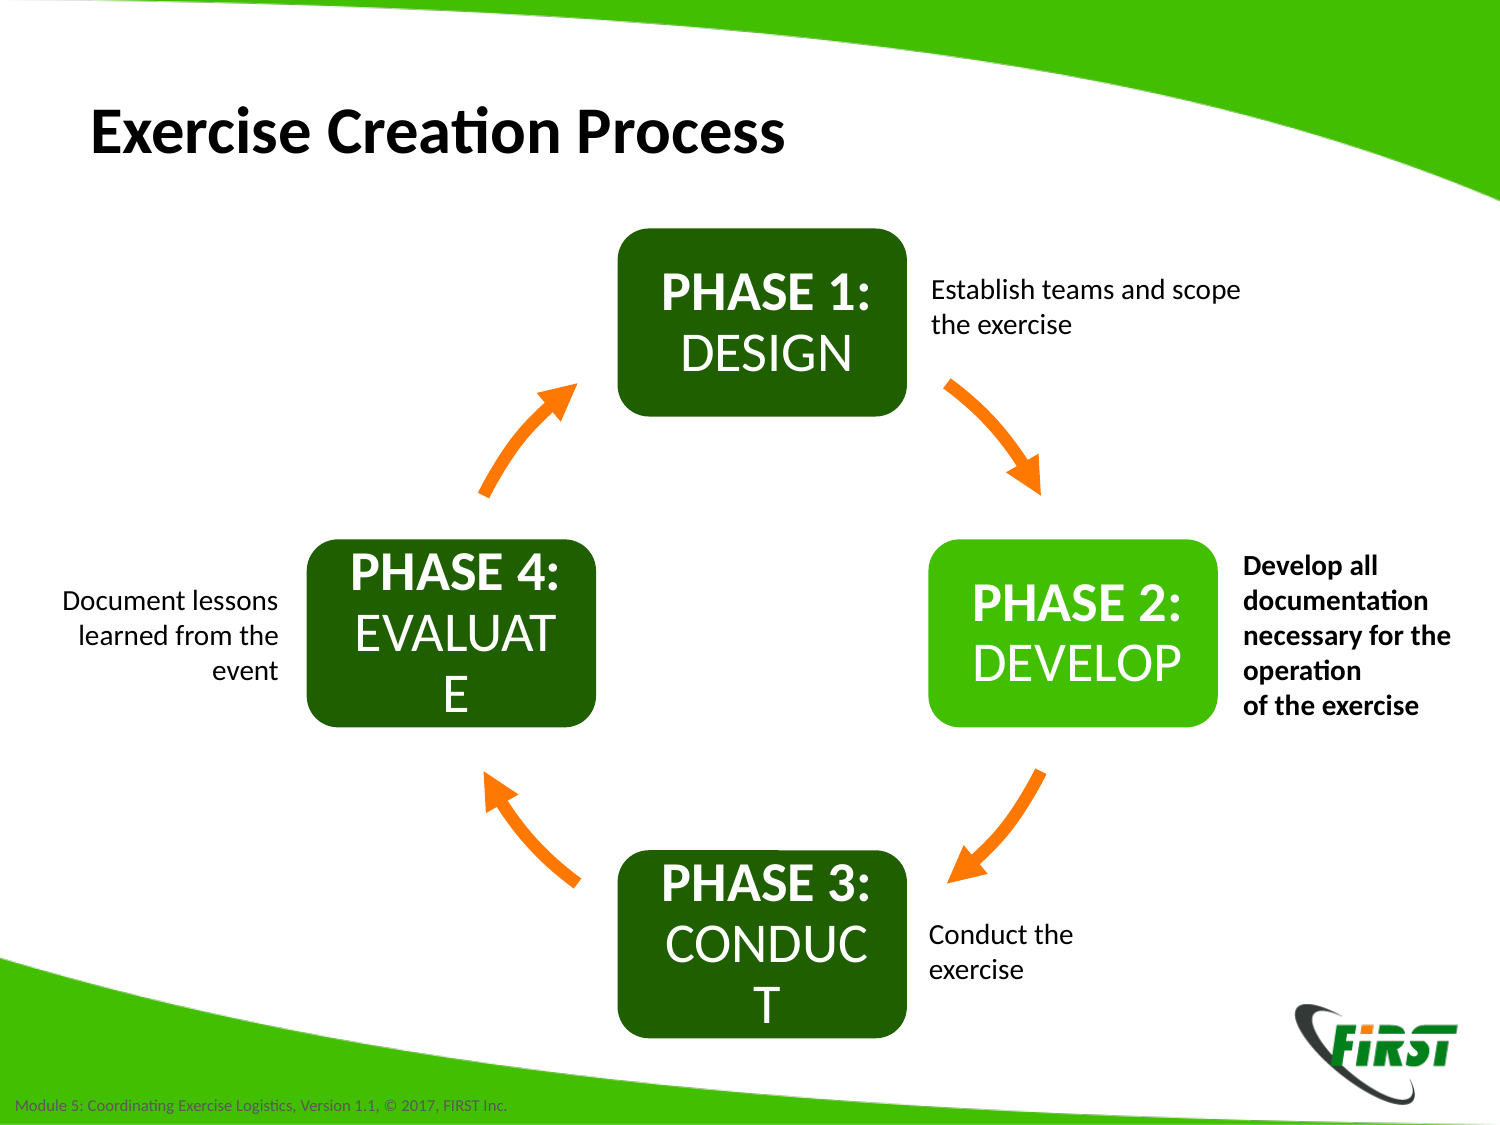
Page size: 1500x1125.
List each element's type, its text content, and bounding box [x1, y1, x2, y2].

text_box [12, 228, 1500, 1039]
picture [0, 0, 1500, 1125]
title Exercise Creation Process [75, 59, 1436, 205]
